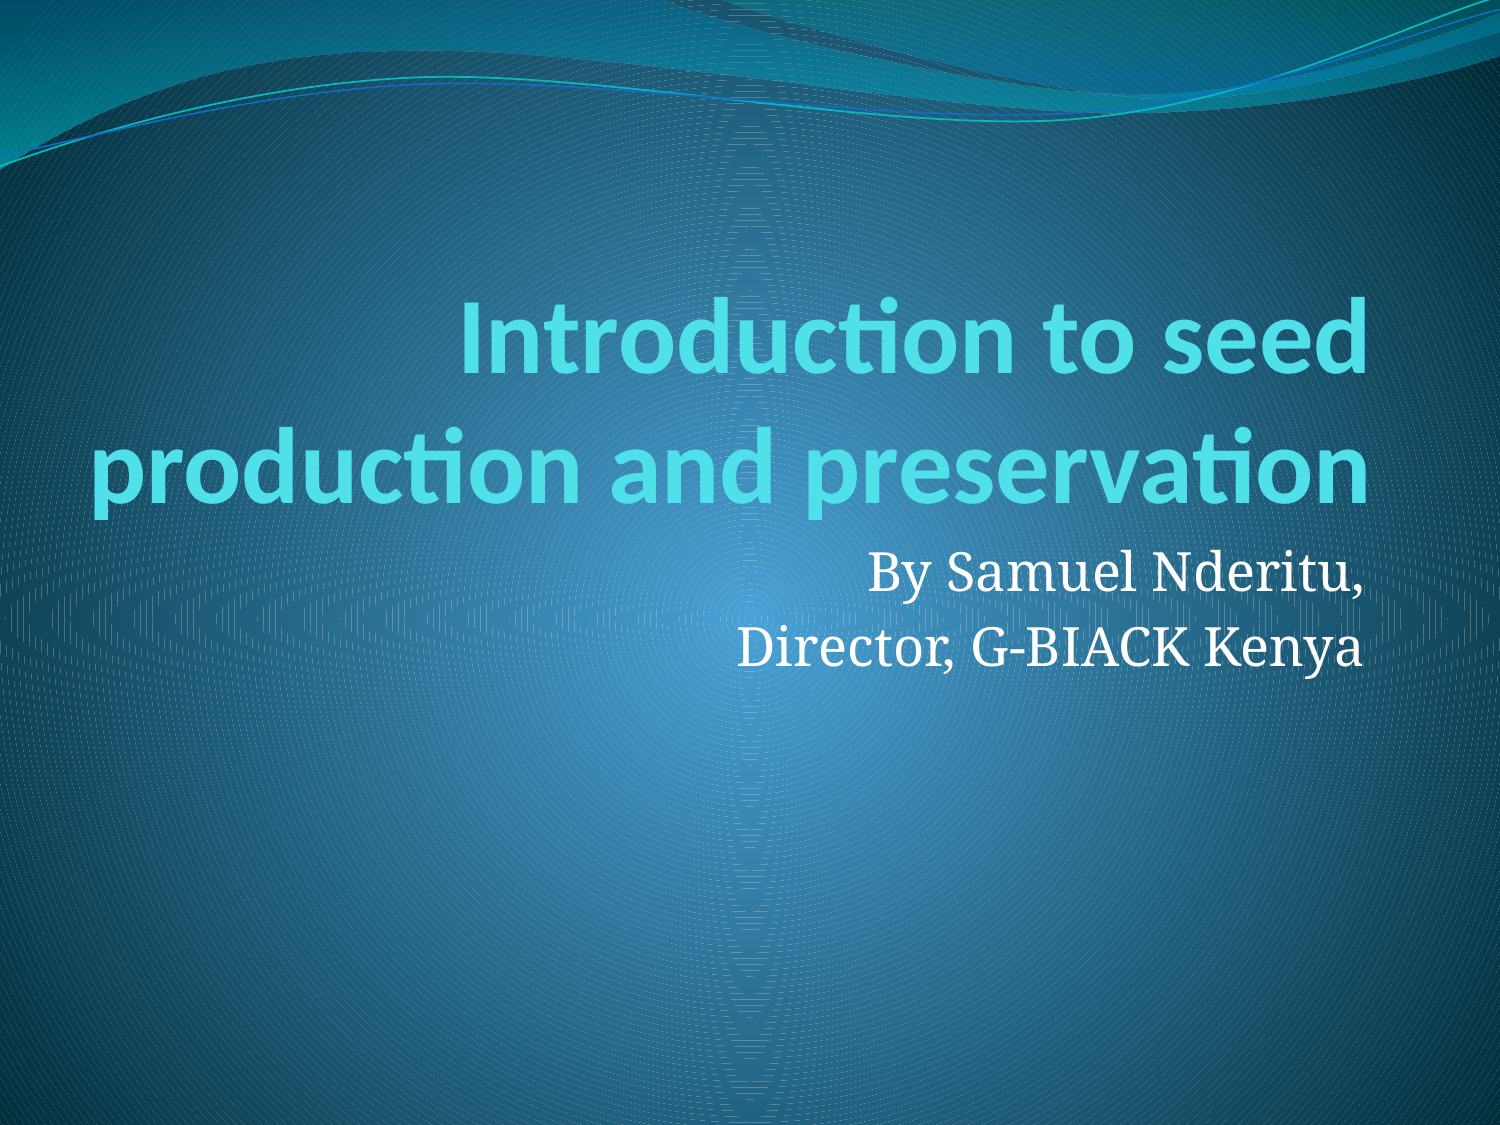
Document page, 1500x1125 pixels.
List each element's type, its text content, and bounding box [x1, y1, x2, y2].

title Introduction to seed production and preservation [87, 224, 1376, 525]
subtitle By Samuel Nderitu, Director, G-BIACK Kenya [87, 529, 1376, 818]
